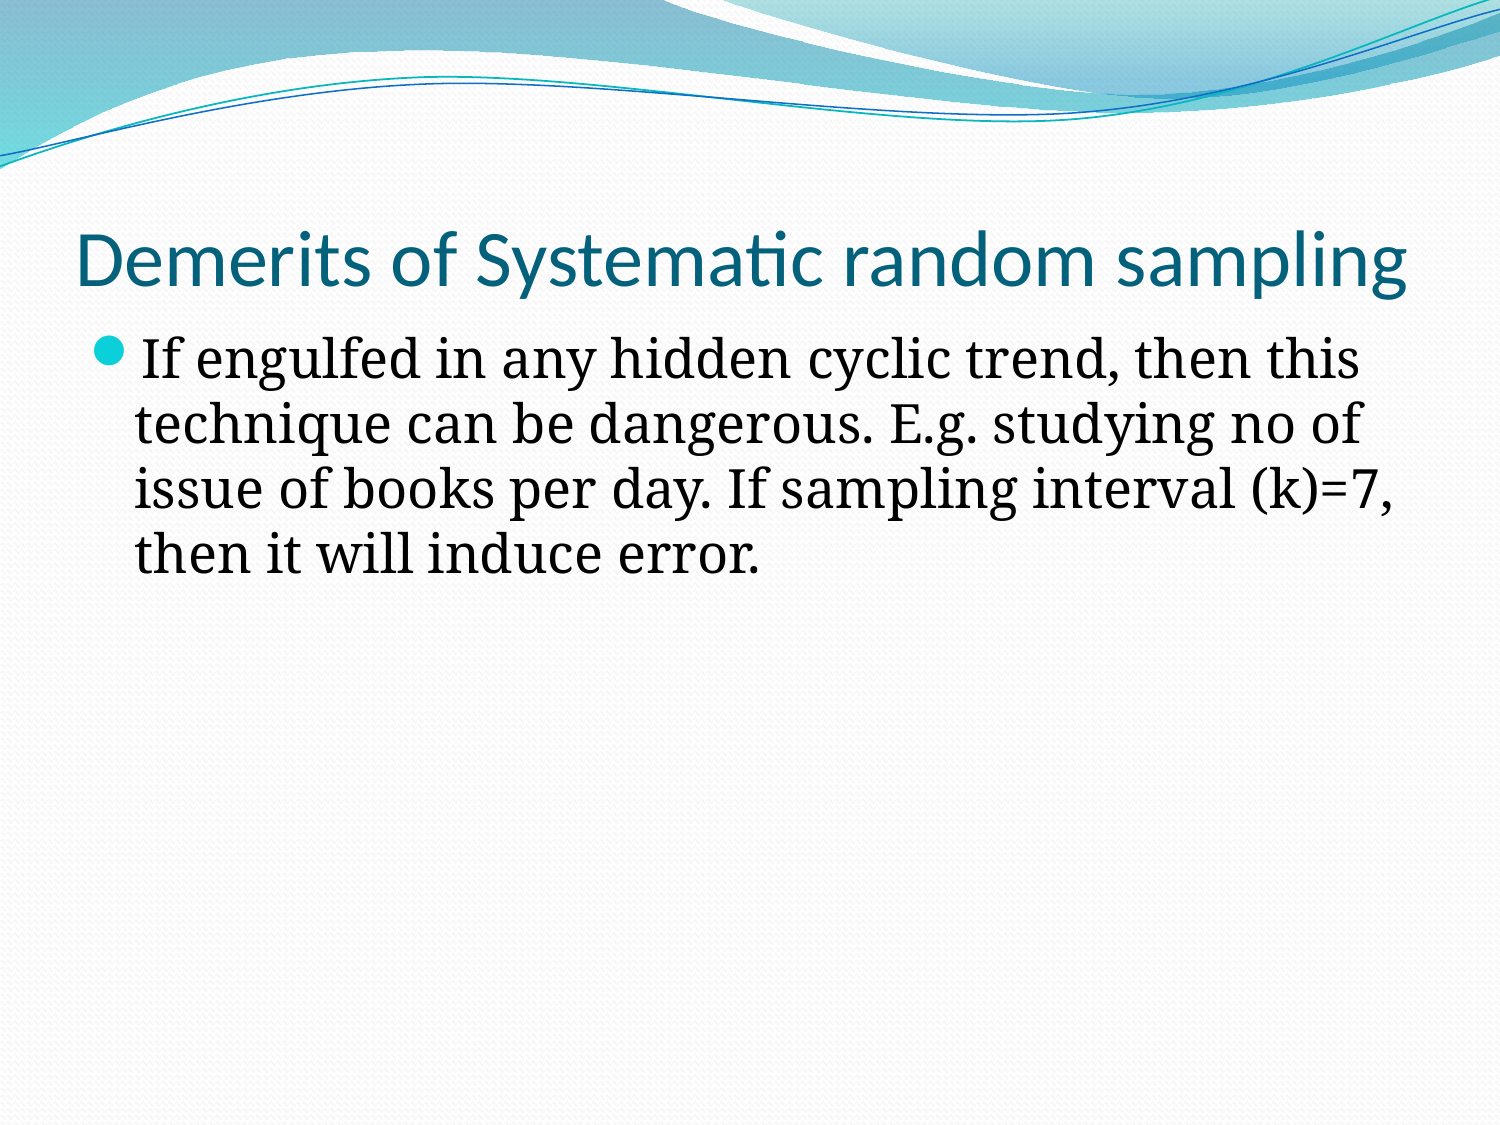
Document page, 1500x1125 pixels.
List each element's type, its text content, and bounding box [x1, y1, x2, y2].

title Demerits of Systematic random sampling [75, 115, 1425, 303]
list If engulfed in any hidden cyclic trend, then this technique can be dangerous. E.g. studying no of issue of books per day. If sampling interval (k)=7, then it will induce error. [75, 317, 1425, 1038]
